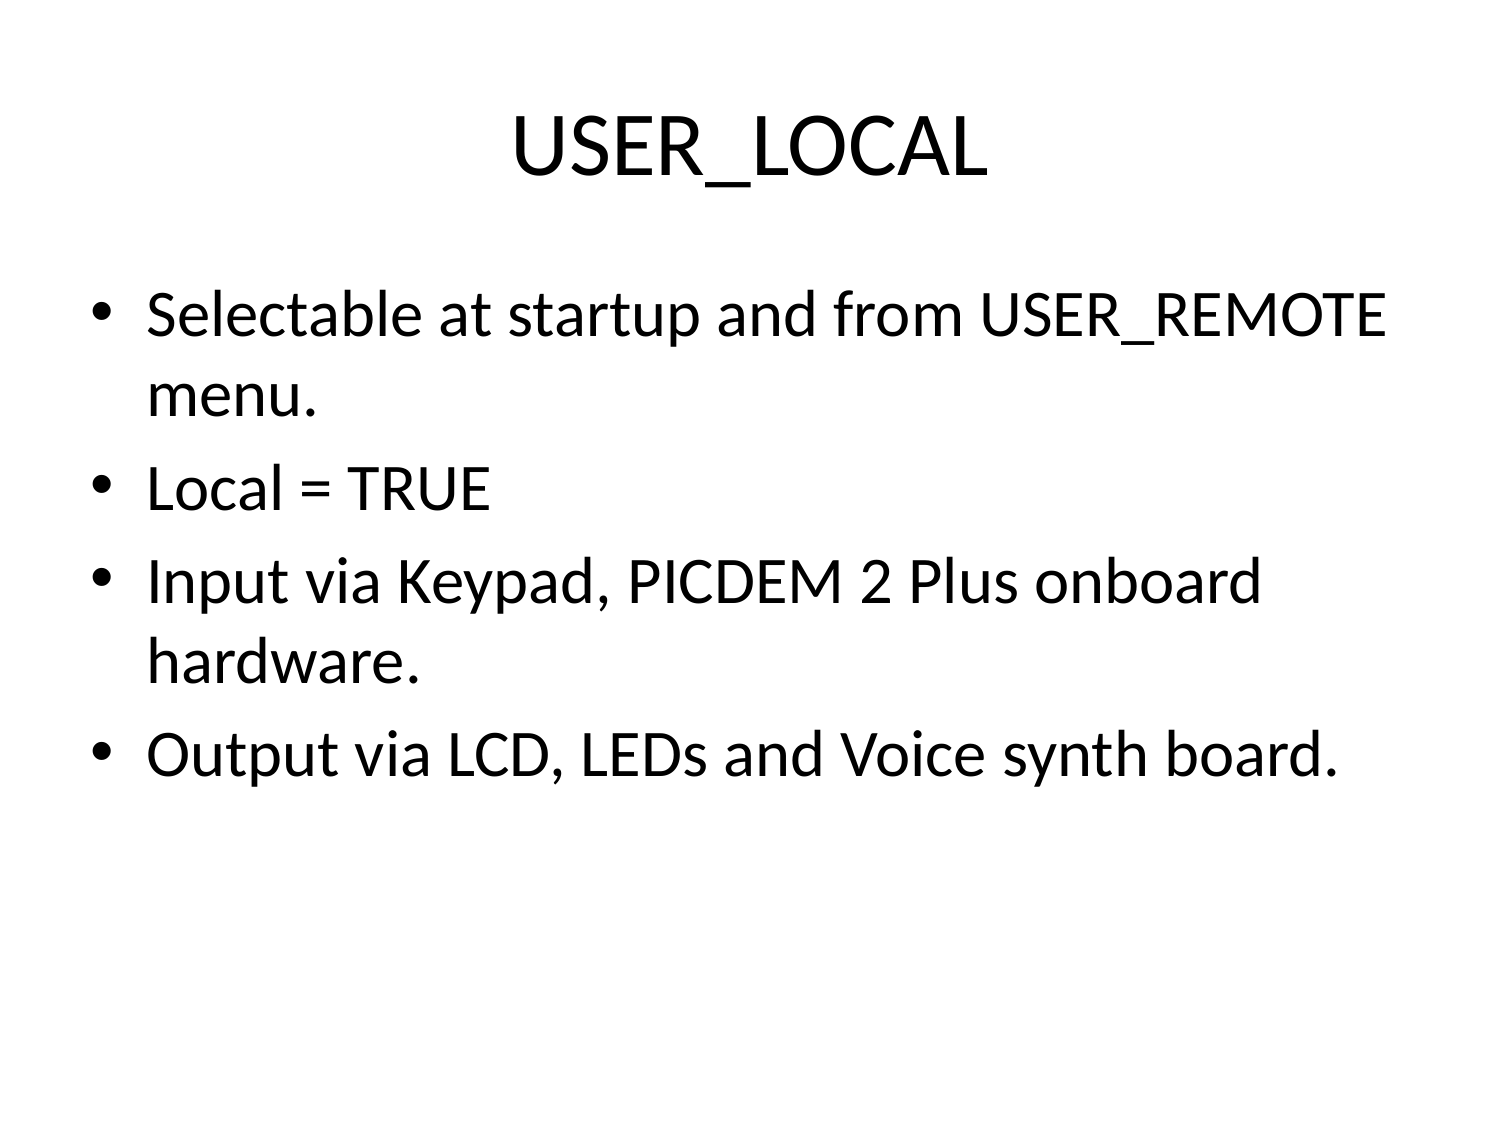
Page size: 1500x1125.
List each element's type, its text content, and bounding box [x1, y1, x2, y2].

title USER_LOCAL [75, 45, 1425, 233]
list Selectable at startup and from USER_REMOTE menu. Local = TRUE Input via Keypad, PICDEM 2 Plus onboard hardware. Output via LCD, LEDs and Voice synth board. [75, 262, 1425, 1005]
